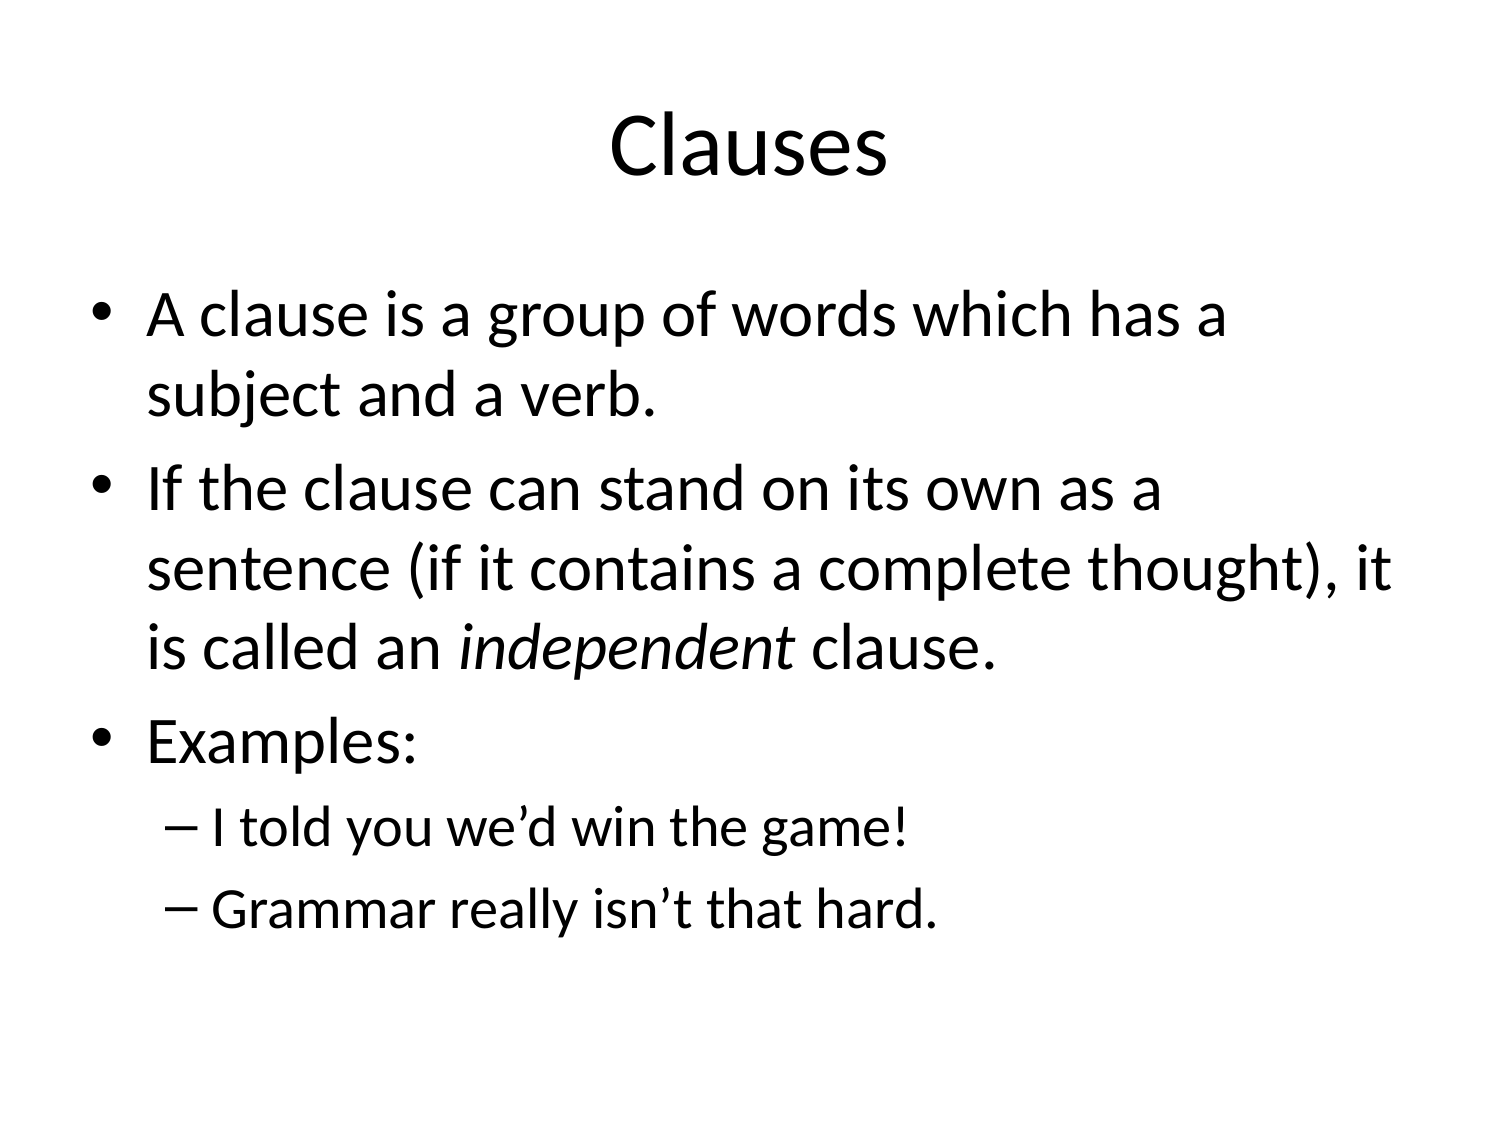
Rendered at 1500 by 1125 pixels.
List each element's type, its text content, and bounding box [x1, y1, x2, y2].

title Clauses [75, 45, 1425, 233]
list A clause is a group of words which has a subject and a verb. If the clause can stand on its own as a sentence (if it contains a complete thought), it is called an independent clause. Examples: I told you we’d win the game! Grammar really isn’t that hard. [75, 262, 1425, 1005]
